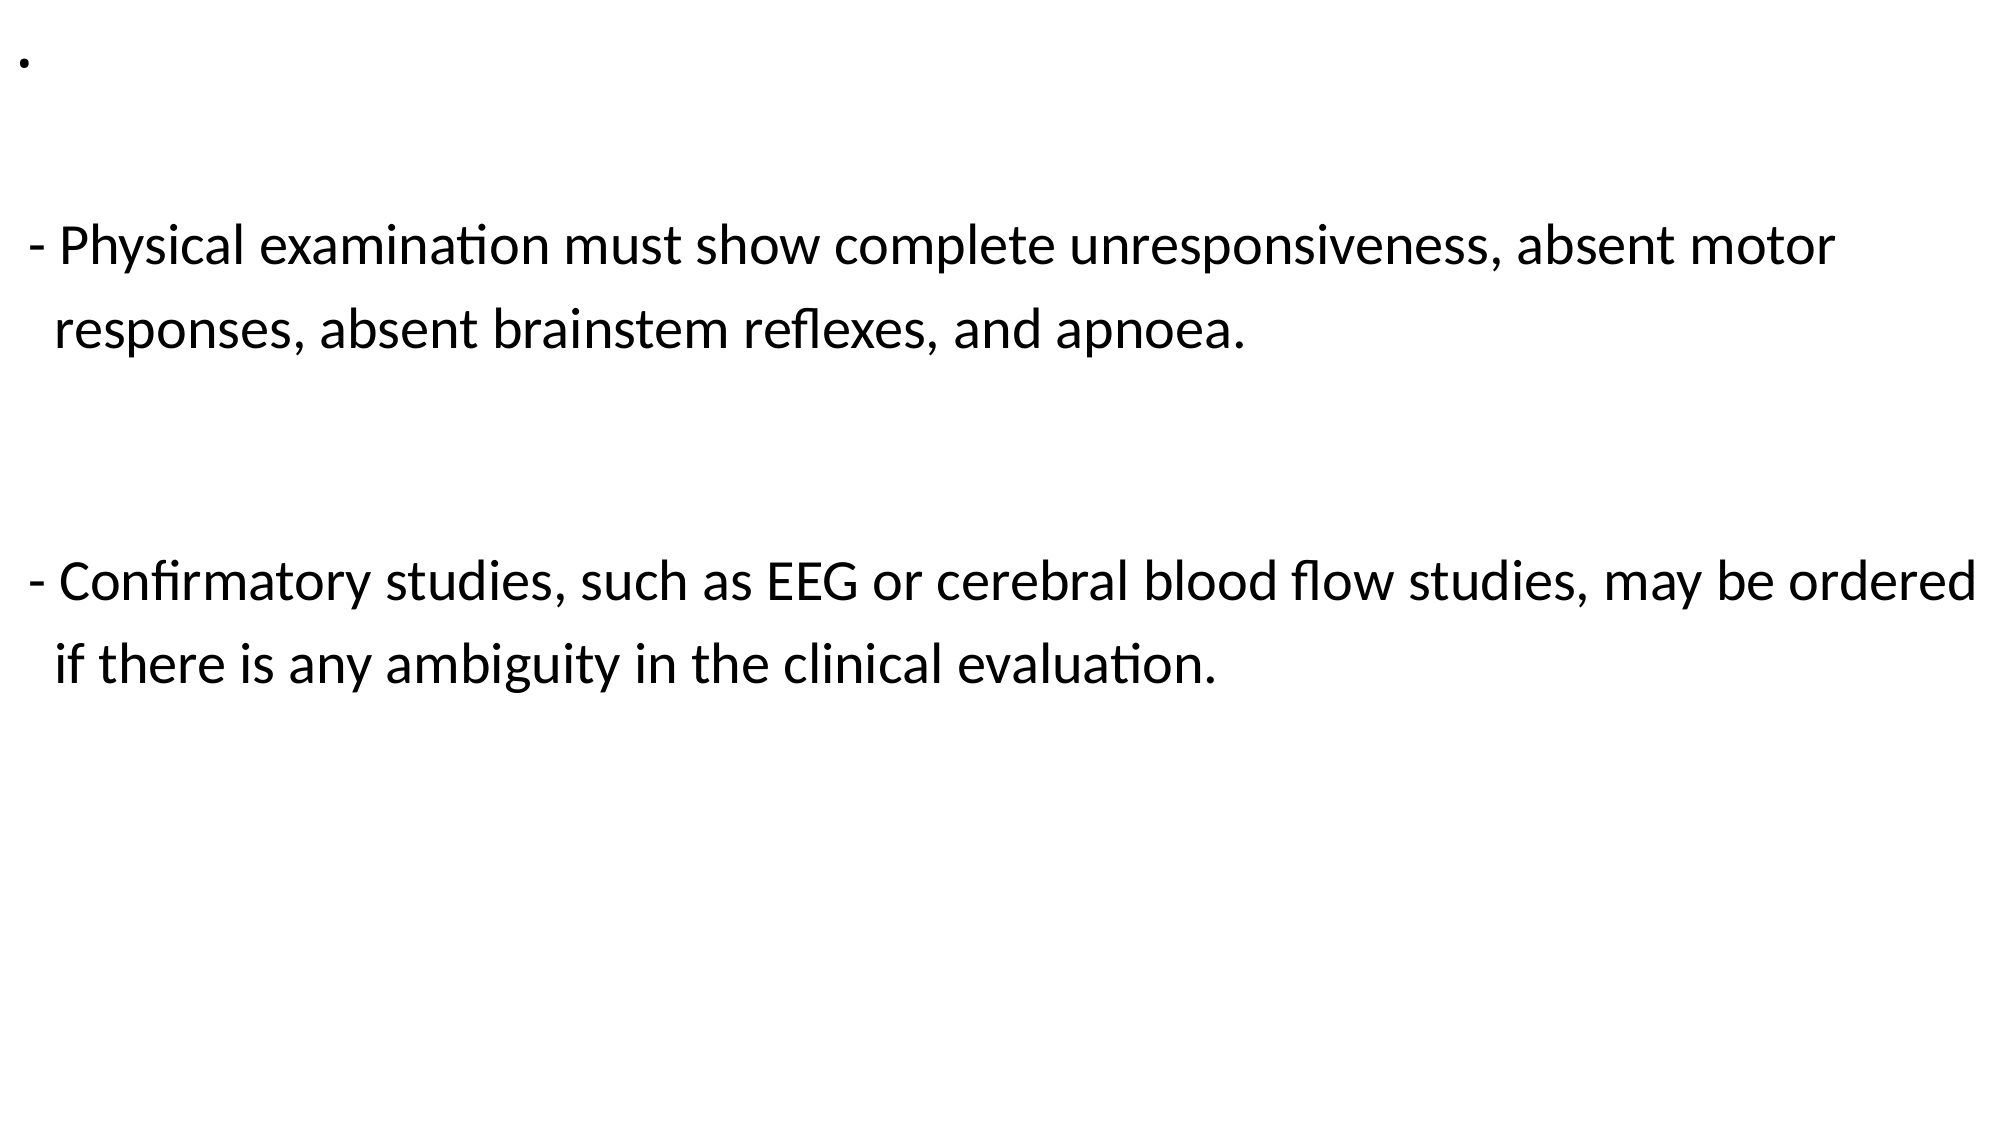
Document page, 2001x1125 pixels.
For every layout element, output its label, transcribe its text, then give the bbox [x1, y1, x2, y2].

title . [0, 0, 1863, 91]
list - Physical examination must show complete unresponsiveness, absent motor responses, absent brainstem reflexes, and apnoea. - Confirmatory studies, such as EEG or cerebral blood flow studies, may be ordered if there is any ambiguity in the clinical evaluation. [0, 116, 2000, 1125]
